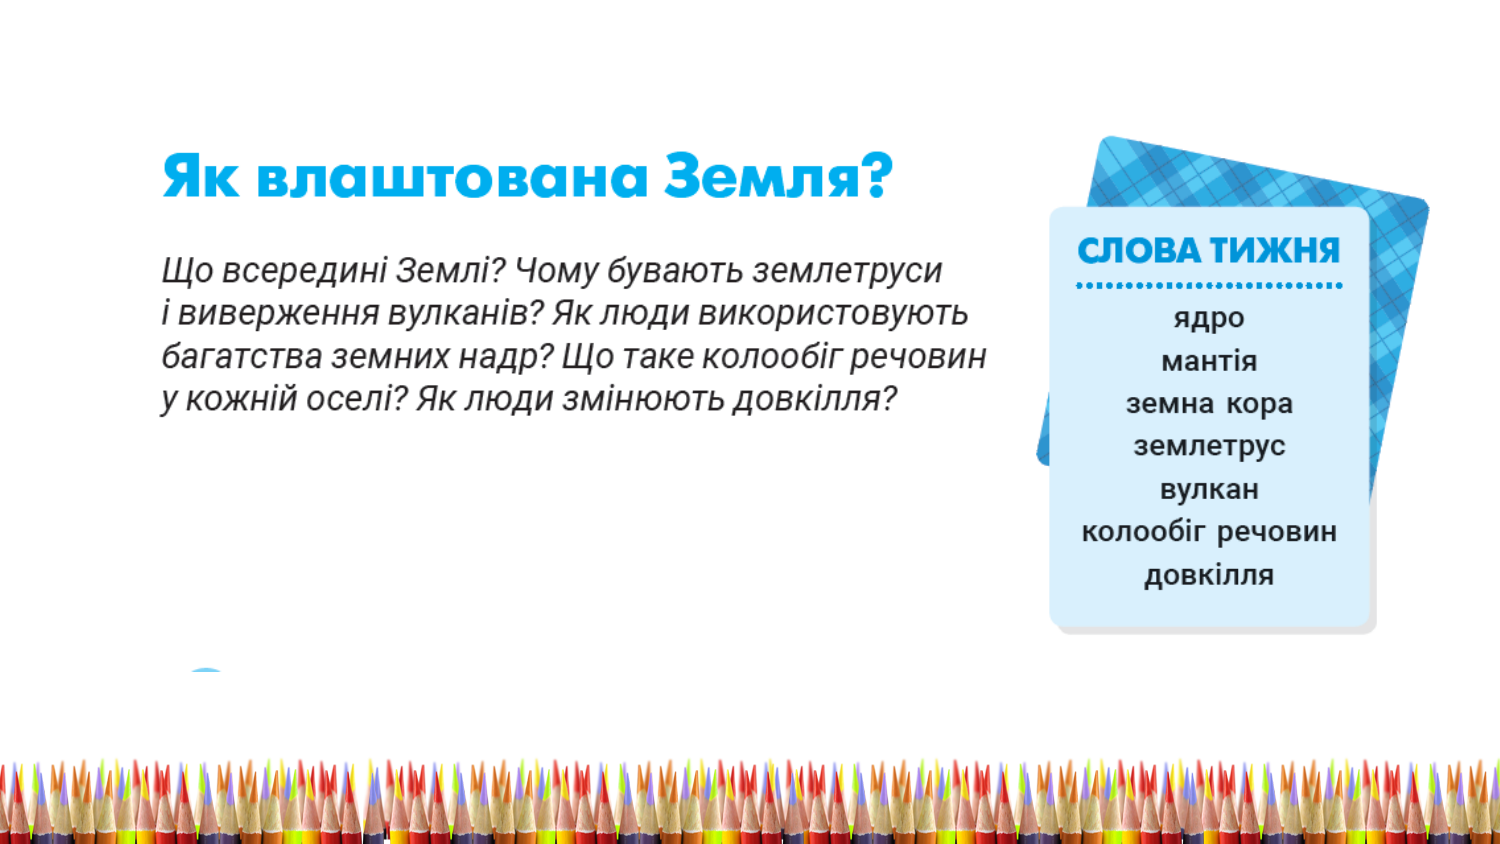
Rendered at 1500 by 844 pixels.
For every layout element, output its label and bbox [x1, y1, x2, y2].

picture [111, 90, 1444, 673]
picture [0, 756, 1500, 844]
